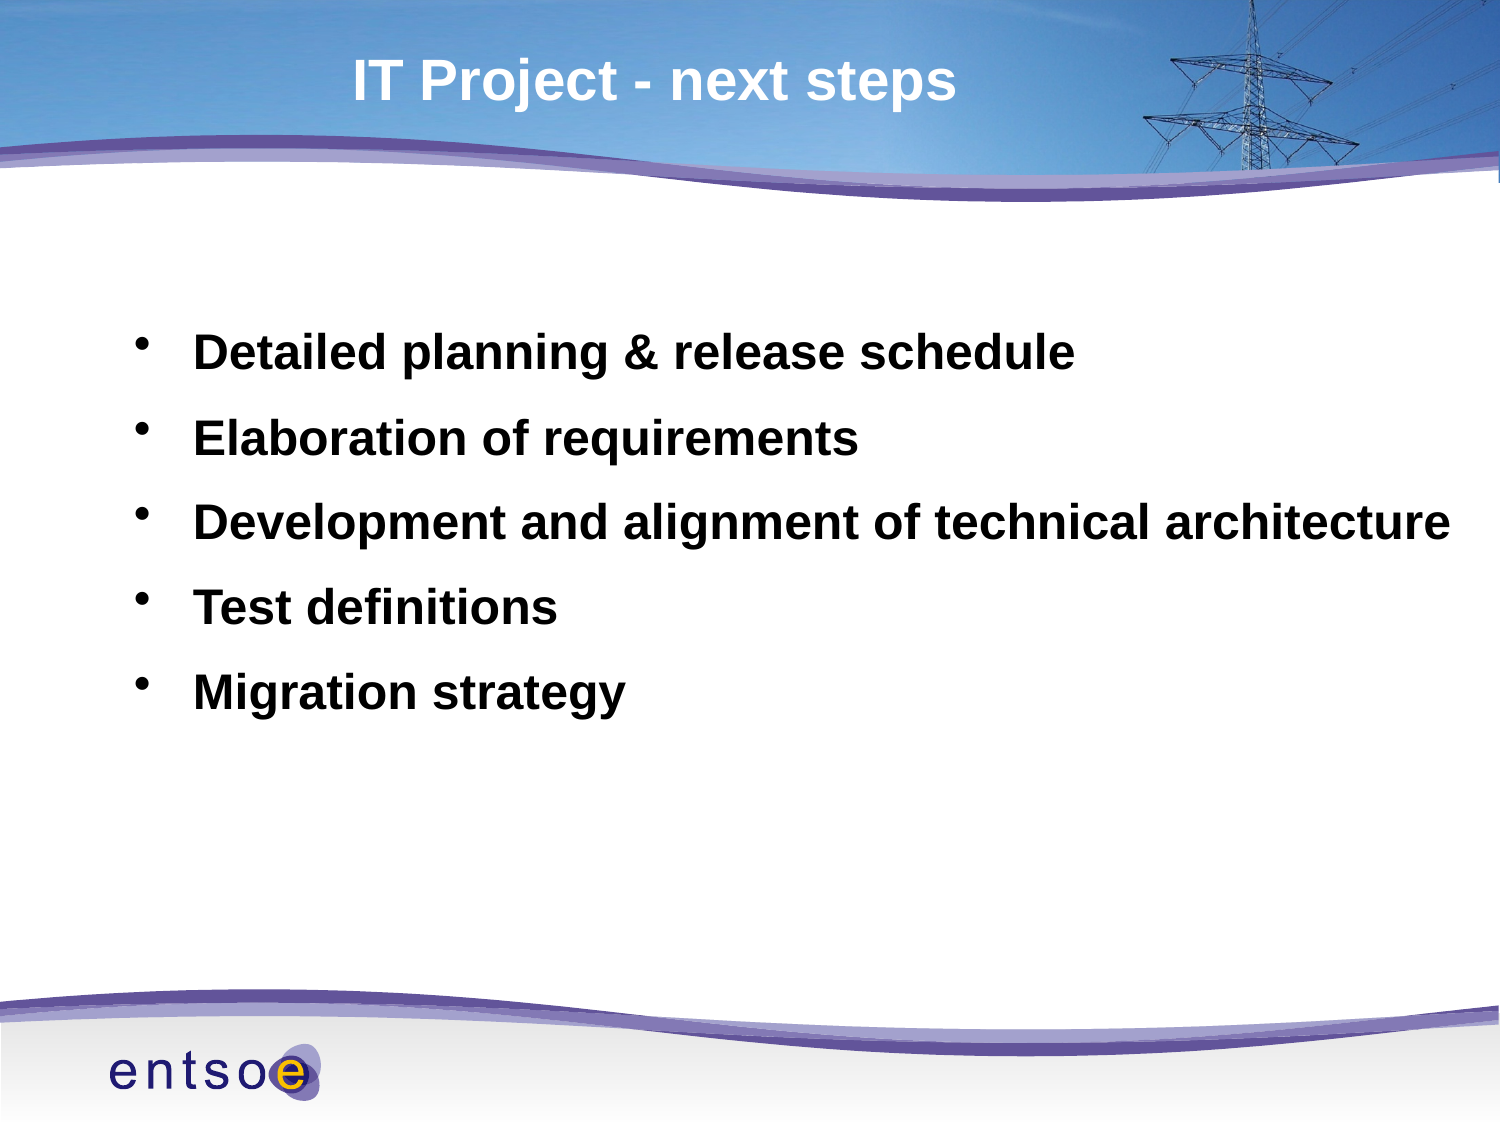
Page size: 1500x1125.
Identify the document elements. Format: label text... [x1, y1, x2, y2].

picture [0, 0, 1500, 183]
text_box Detailed planning & release schedule Elaboration of requirements Development and alignment of technical architecture Test definitions Migration strategy [119, 312, 1467, 813]
text_box IT Project - next steps [54, 37, 1257, 113]
